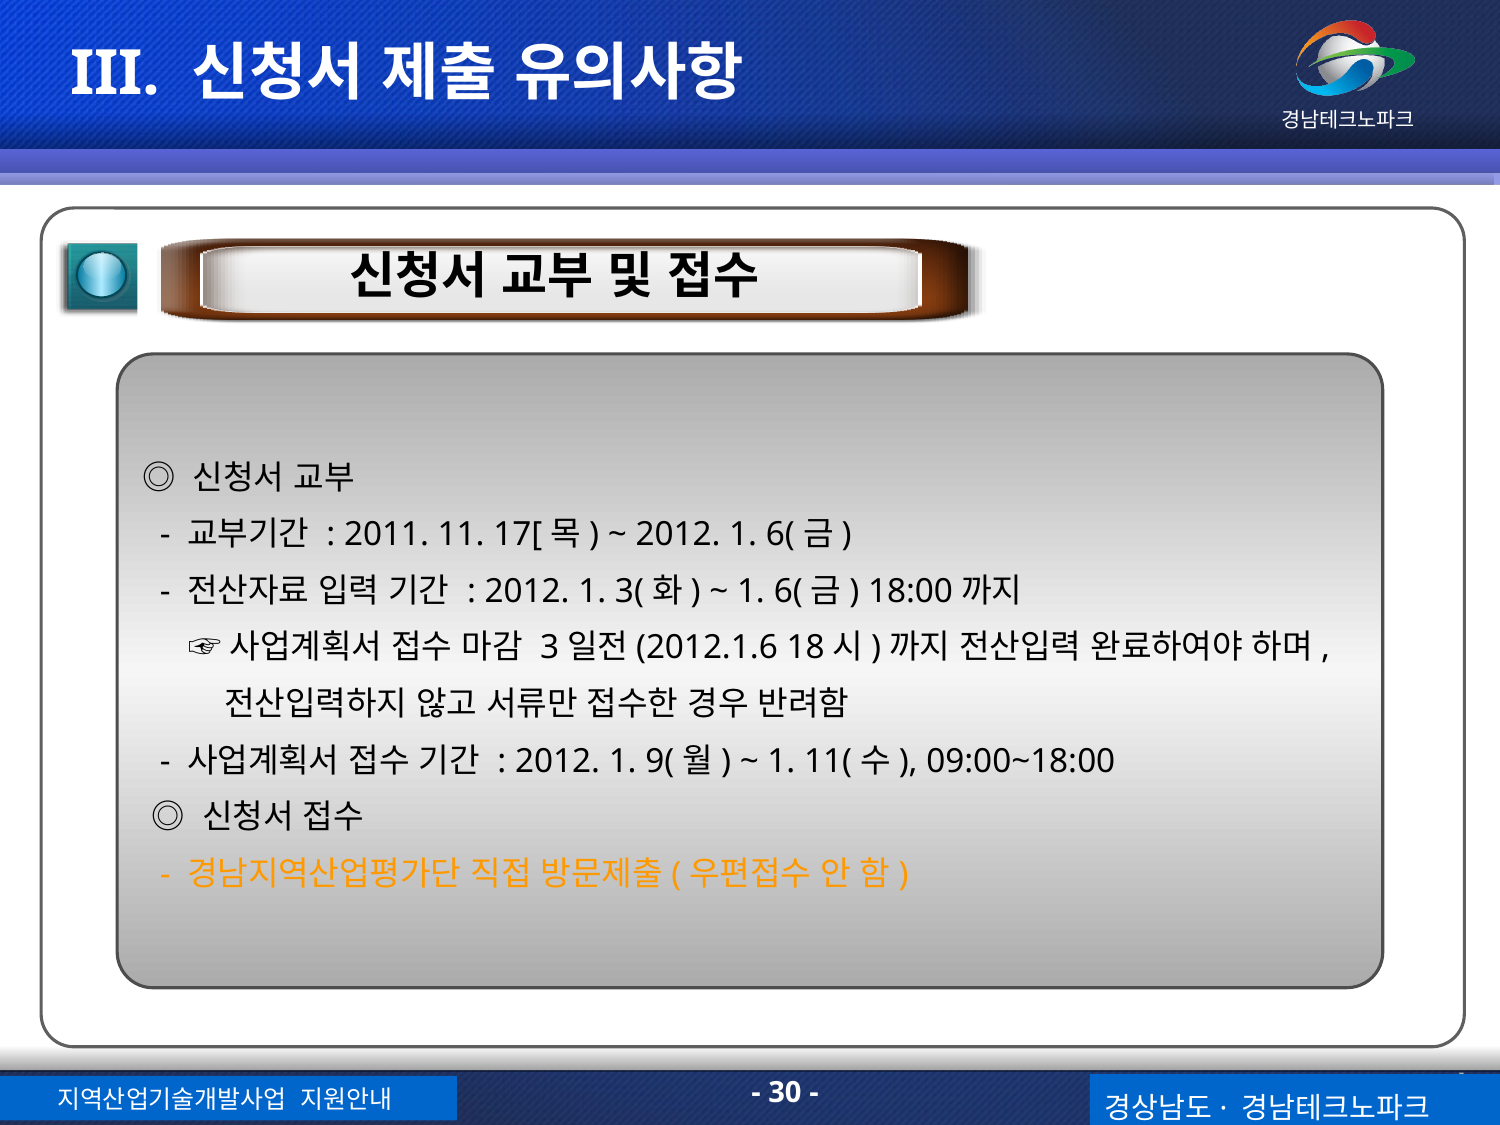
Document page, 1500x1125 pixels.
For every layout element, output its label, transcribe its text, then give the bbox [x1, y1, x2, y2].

picture [0, 1071, 1500, 1125]
text_box III. 신청서 제출 유의사항 [55, 24, 1131, 115]
picture [0, 0, 1500, 148]
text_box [52, 231, 999, 366]
text_box [41, 207, 1465, 1047]
text_box ◎ 신청서 교부 - 교부기간 : 2011. 11. 17[목) ~ 2012. 1. 6(금) - 전산자료 입력 기간 : 2012. 1. 3(화) ~ 1. 6(금) 18:00까지 ☞사업계획서 접수 마감 3일전(2012.1.6 18시)까지 전산입력 완료하여야 하며, 전산입력하지 않고 서류만 접수한 경우 반려함 - 사업계획서 접수 기간 : 2012. 1. 9(월) ~ 1. 11(수), 09:00~18:00 ◎ 신청서 접수 - 경남지역산업평가단 직접 방문제출(우편접수 안 함) [117, 353, 1383, 988]
